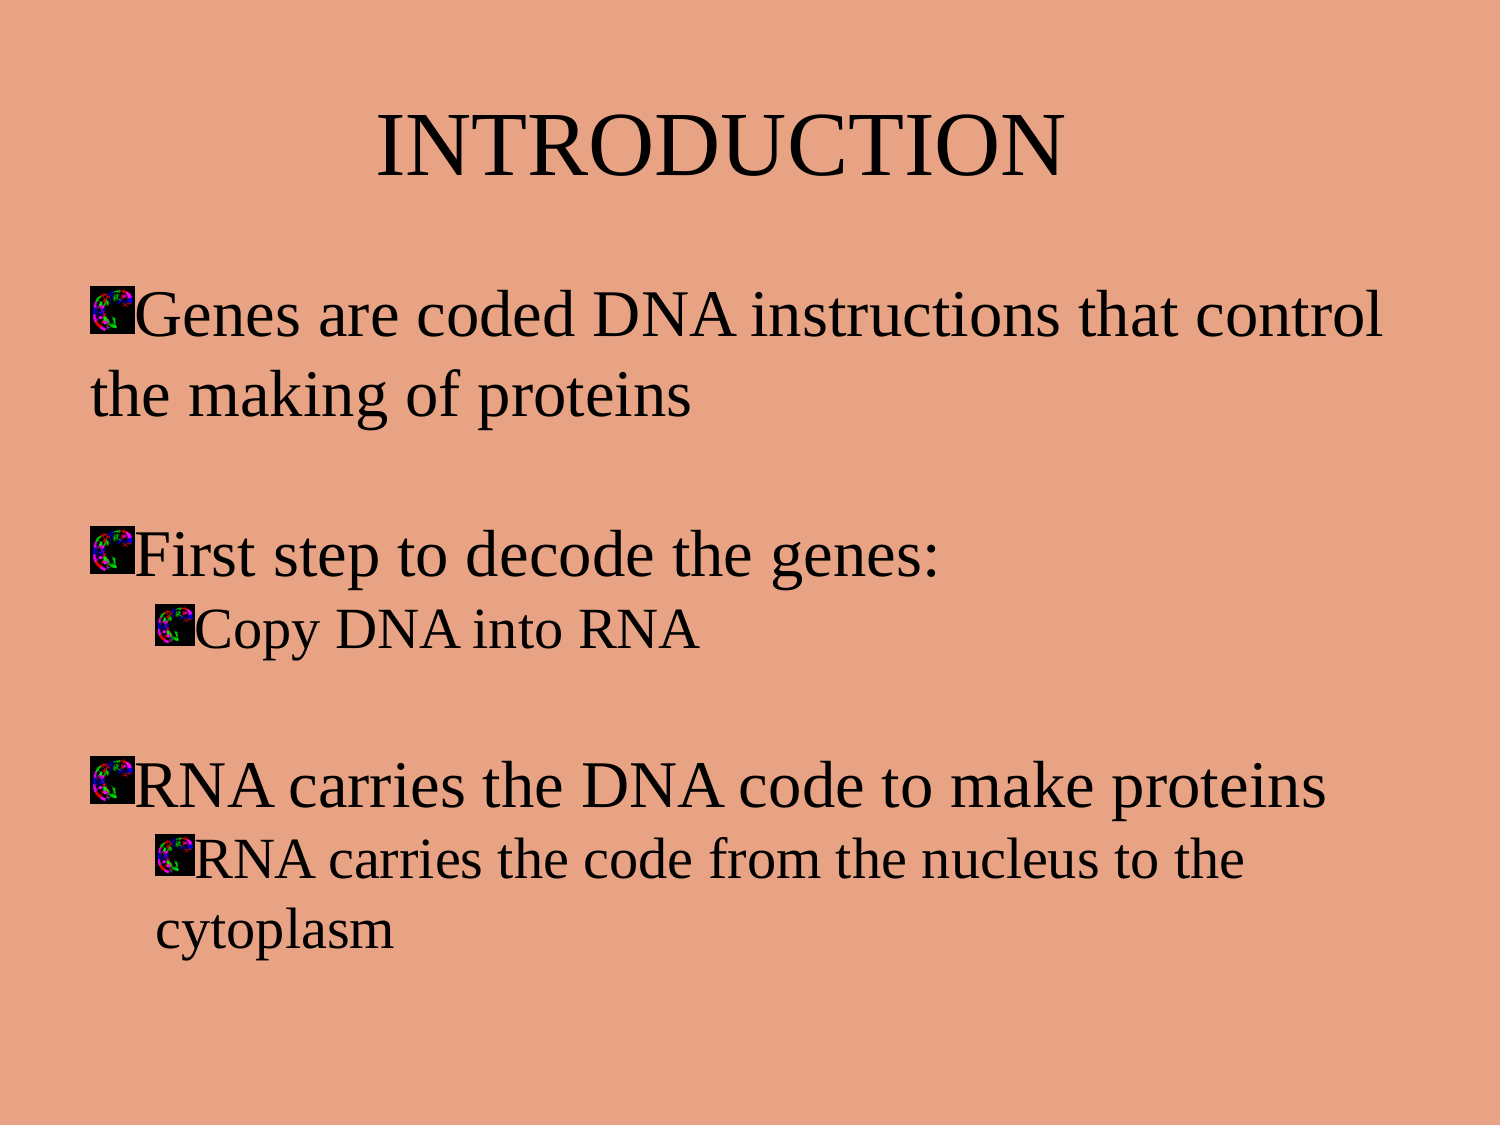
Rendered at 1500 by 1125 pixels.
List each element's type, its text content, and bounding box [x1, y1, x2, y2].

picture [155, 834, 195, 876]
picture [90, 526, 135, 574]
list Genes are coded DNA instructions that control the making of proteins First step to decode the genes: Copy DNA into RNA RNA carries the DNA code to make proteins RNA carries the code from the nucleus to the cytoplasm [75, 262, 1425, 1005]
picture [90, 286, 135, 334]
picture [90, 756, 135, 804]
picture [155, 604, 195, 646]
title INTRODUCTION [75, 45, 1425, 233]
